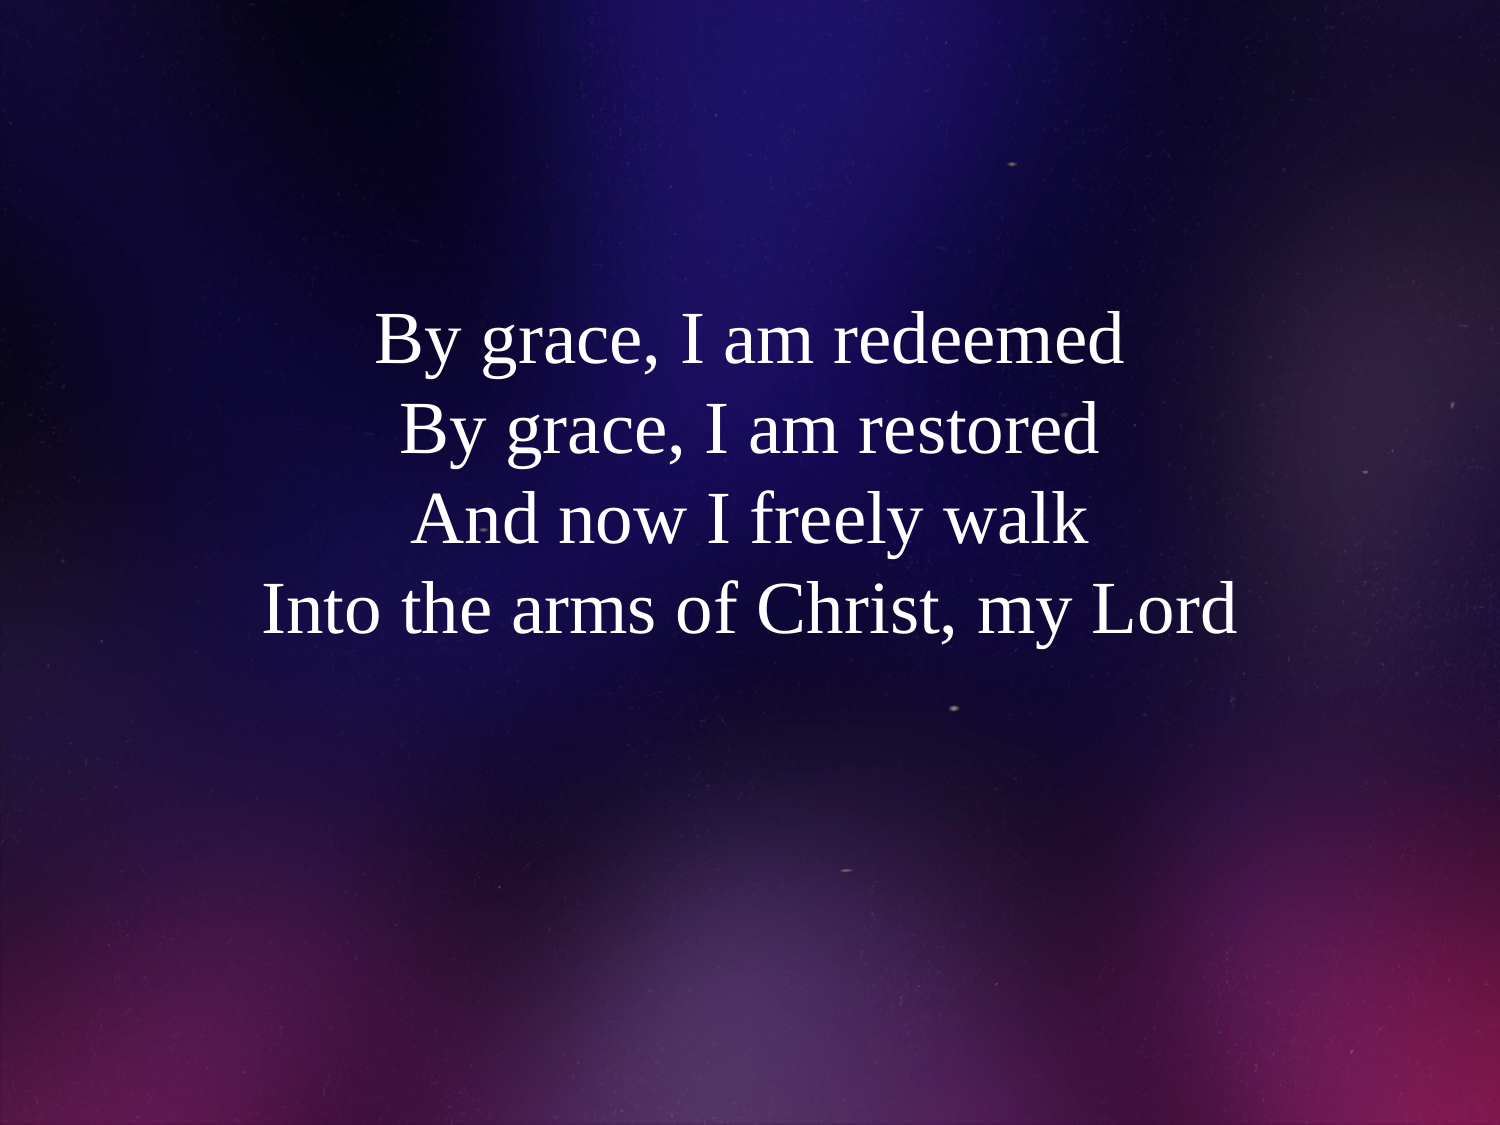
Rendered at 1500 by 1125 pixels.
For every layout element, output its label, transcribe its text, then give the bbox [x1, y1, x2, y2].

title By grace, I am redeemed By grace, I am restored And now I freely walk Into the arms of Christ, my Lord [112, 375, 1388, 563]
picture [0, 0, 1500, 1125]
